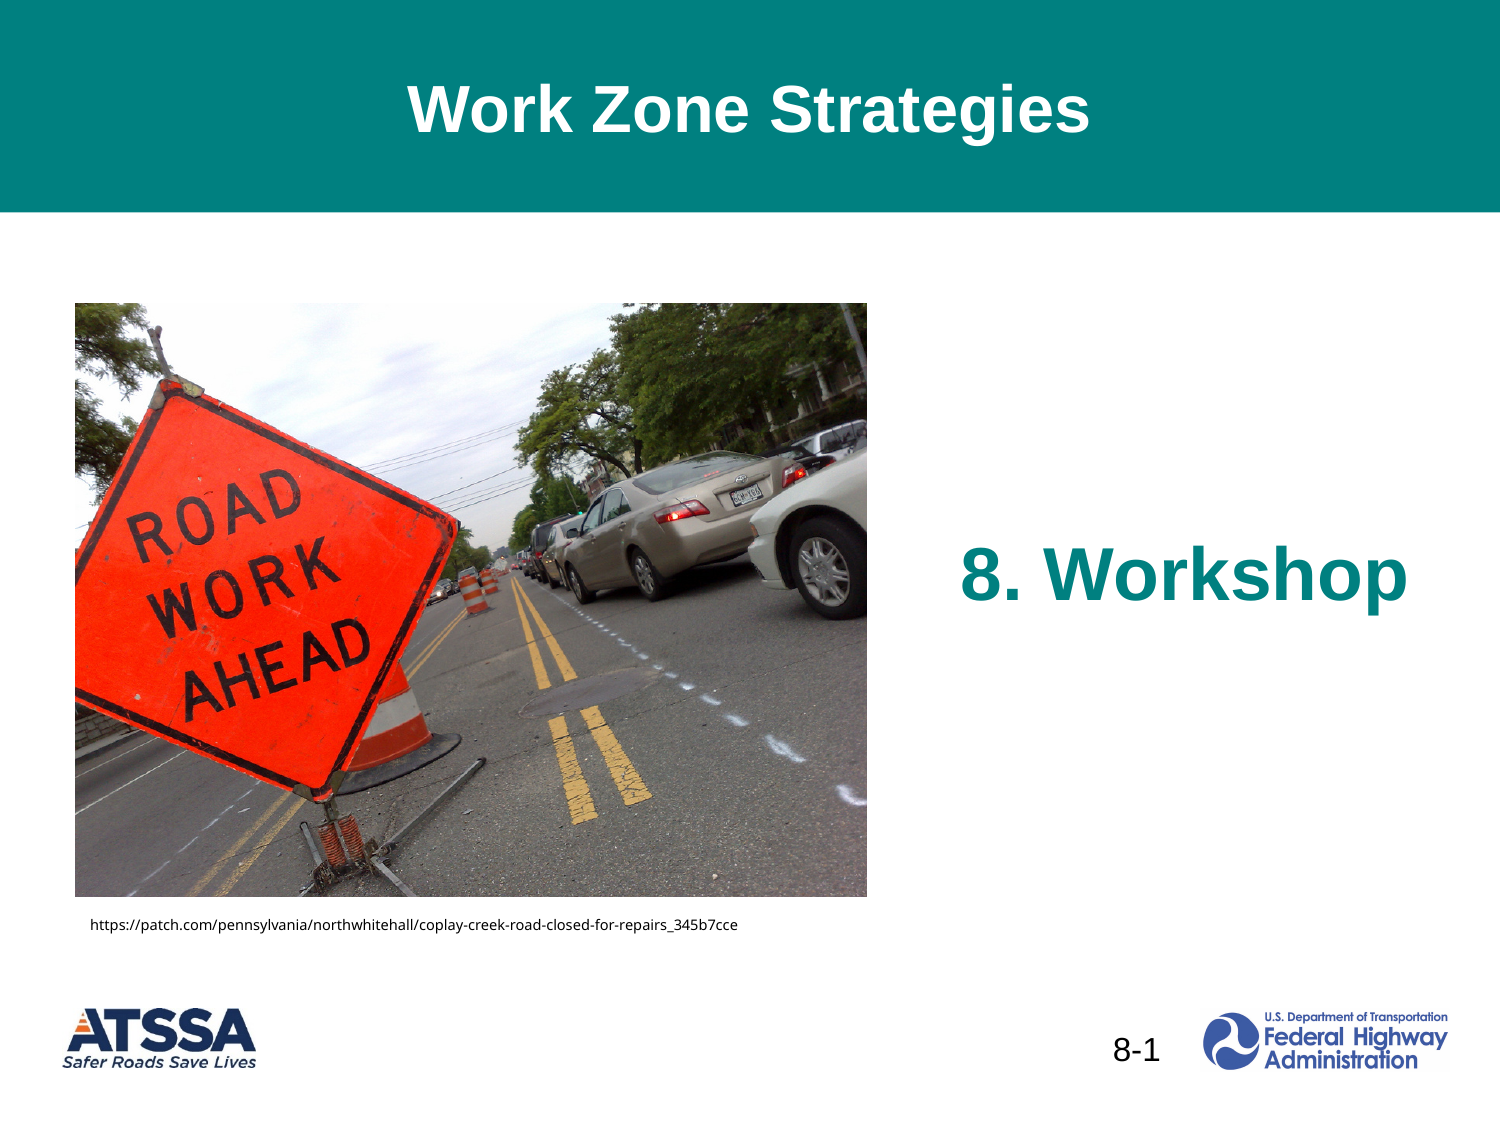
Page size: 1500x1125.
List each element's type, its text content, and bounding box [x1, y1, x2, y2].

picture [75, 302, 868, 897]
text_box https://patch.com/pennsylvania/northwhitehall/coplay-creek-road-closed-for-repairs_345b7cce [75, 908, 938, 941]
picture [62, 1008, 256, 1068]
text_box Work Zone Strategies [0, 0, 1500, 213]
picture [1200, 1008, 1450, 1072]
title 8. Workshop [884, 384, 1486, 847]
